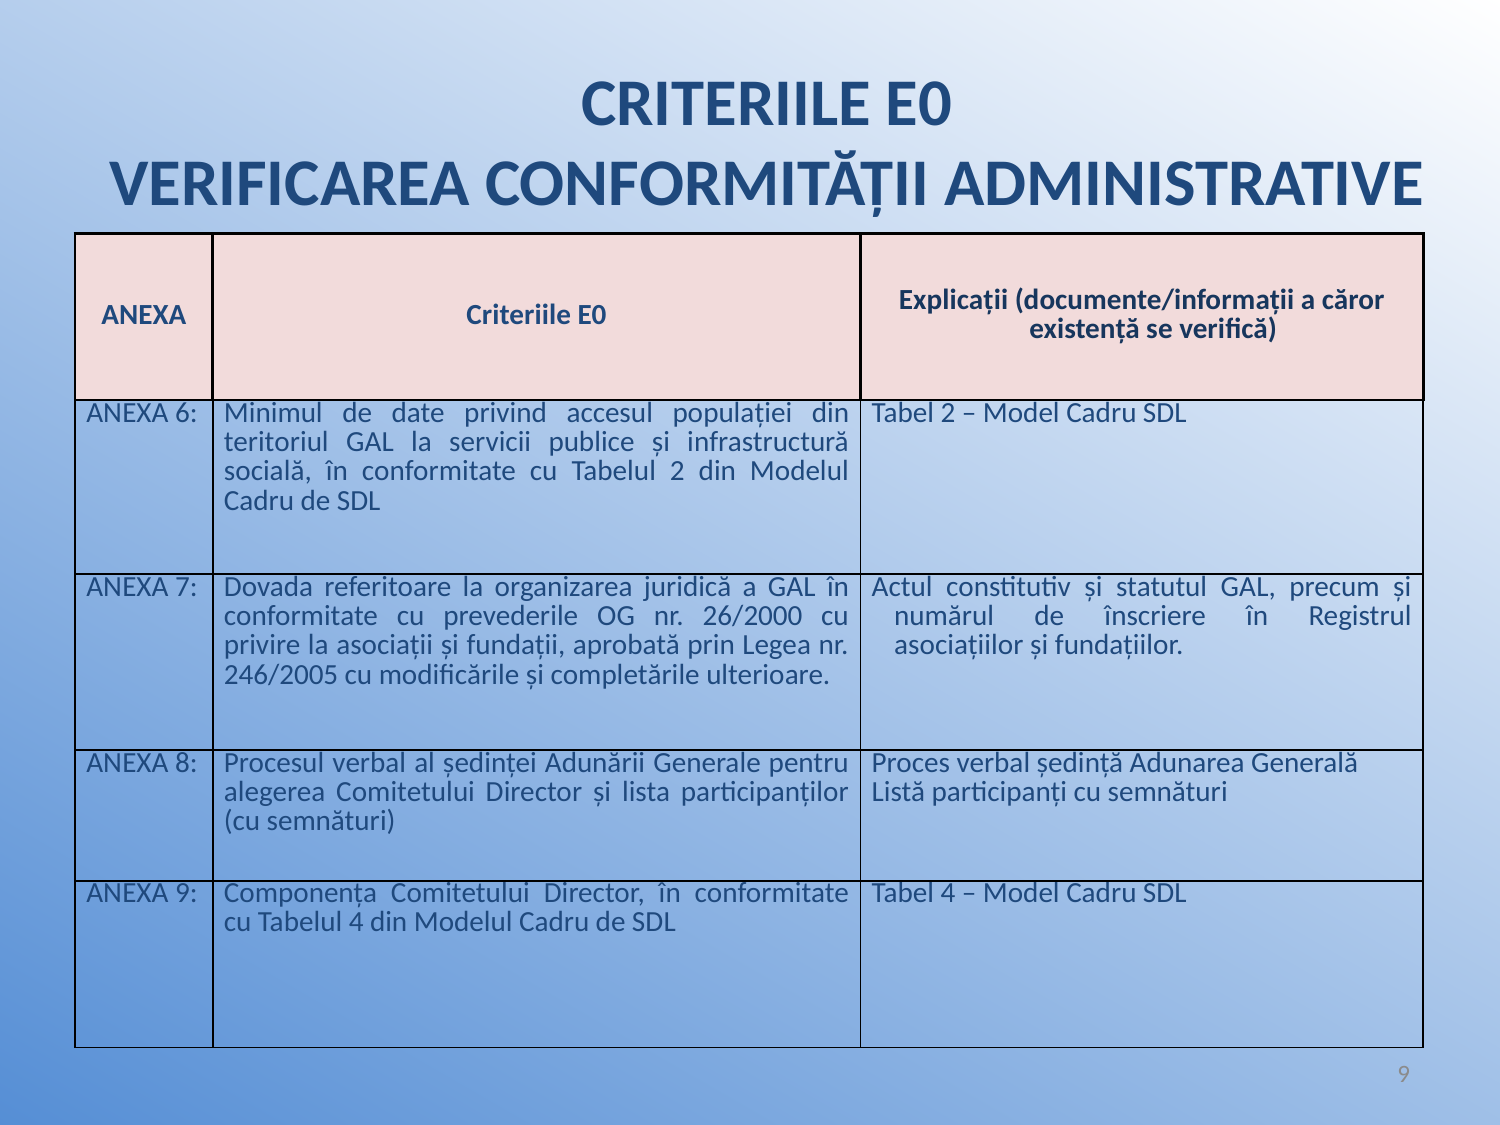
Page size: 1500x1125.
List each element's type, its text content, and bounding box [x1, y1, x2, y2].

table_header ANEXA [76, 235, 211, 399]
table_cell Tabel 4 – Model Cadru SDL [861, 882, 1422, 1047]
table_header Criteriile E0 [214, 235, 859, 399]
table_cell Minimul de date privind accesul populaţiei din teritoriul GAL la servicii publice și infrastructură socială, în conformitate cu Tabelul 2 din Modelul Cadru de SDL [214, 401, 860, 573]
table_cell Procesul verbal al ședinței Adunării Generale pentru alegerea Comitetului Director și lista participanților (cu semnături) [214, 751, 860, 880]
table_cell Tabel 2 – Model Cadru SDL [861, 401, 1422, 573]
table_cell Proces verbal ședință Adunarea Generală Listă participanți cu semnături [861, 751, 1422, 880]
table_cell Actul constitutiv și statutul GAL, precum și numărul de înscriere în Registrul asociațiilor și fundațiilor. [861, 575, 1422, 749]
slide_number 9 [1074, 1042, 1425, 1103]
table_cell ANEXA 8: [76, 751, 212, 880]
table_cell ANEXA 9: [76, 882, 212, 1047]
table_cell ANEXA 6: [76, 401, 212, 573]
title CRITERIILE E0 VERIFICAREA CONFORMITĂȚII ADMINISTRATIVE [75, 45, 1459, 233]
table_cell ANEXA 7: [76, 575, 212, 749]
table_header Explicații (documente/informații a căror existență se verifică) [862, 235, 1422, 399]
table_cell Dovada referitoare la organizarea juridică a GAL în conformitate cu prevederile OG nr. 26/2000 cu privire la asociații și fundații, aprobată prin Legea nr. 246/2005 cu modificările și completările ulterioare. [214, 575, 860, 749]
table_cell Componența Comitetului Director, în conformitate cu Tabelul 4 din Modelul Cadru de SDL [214, 882, 860, 1047]
